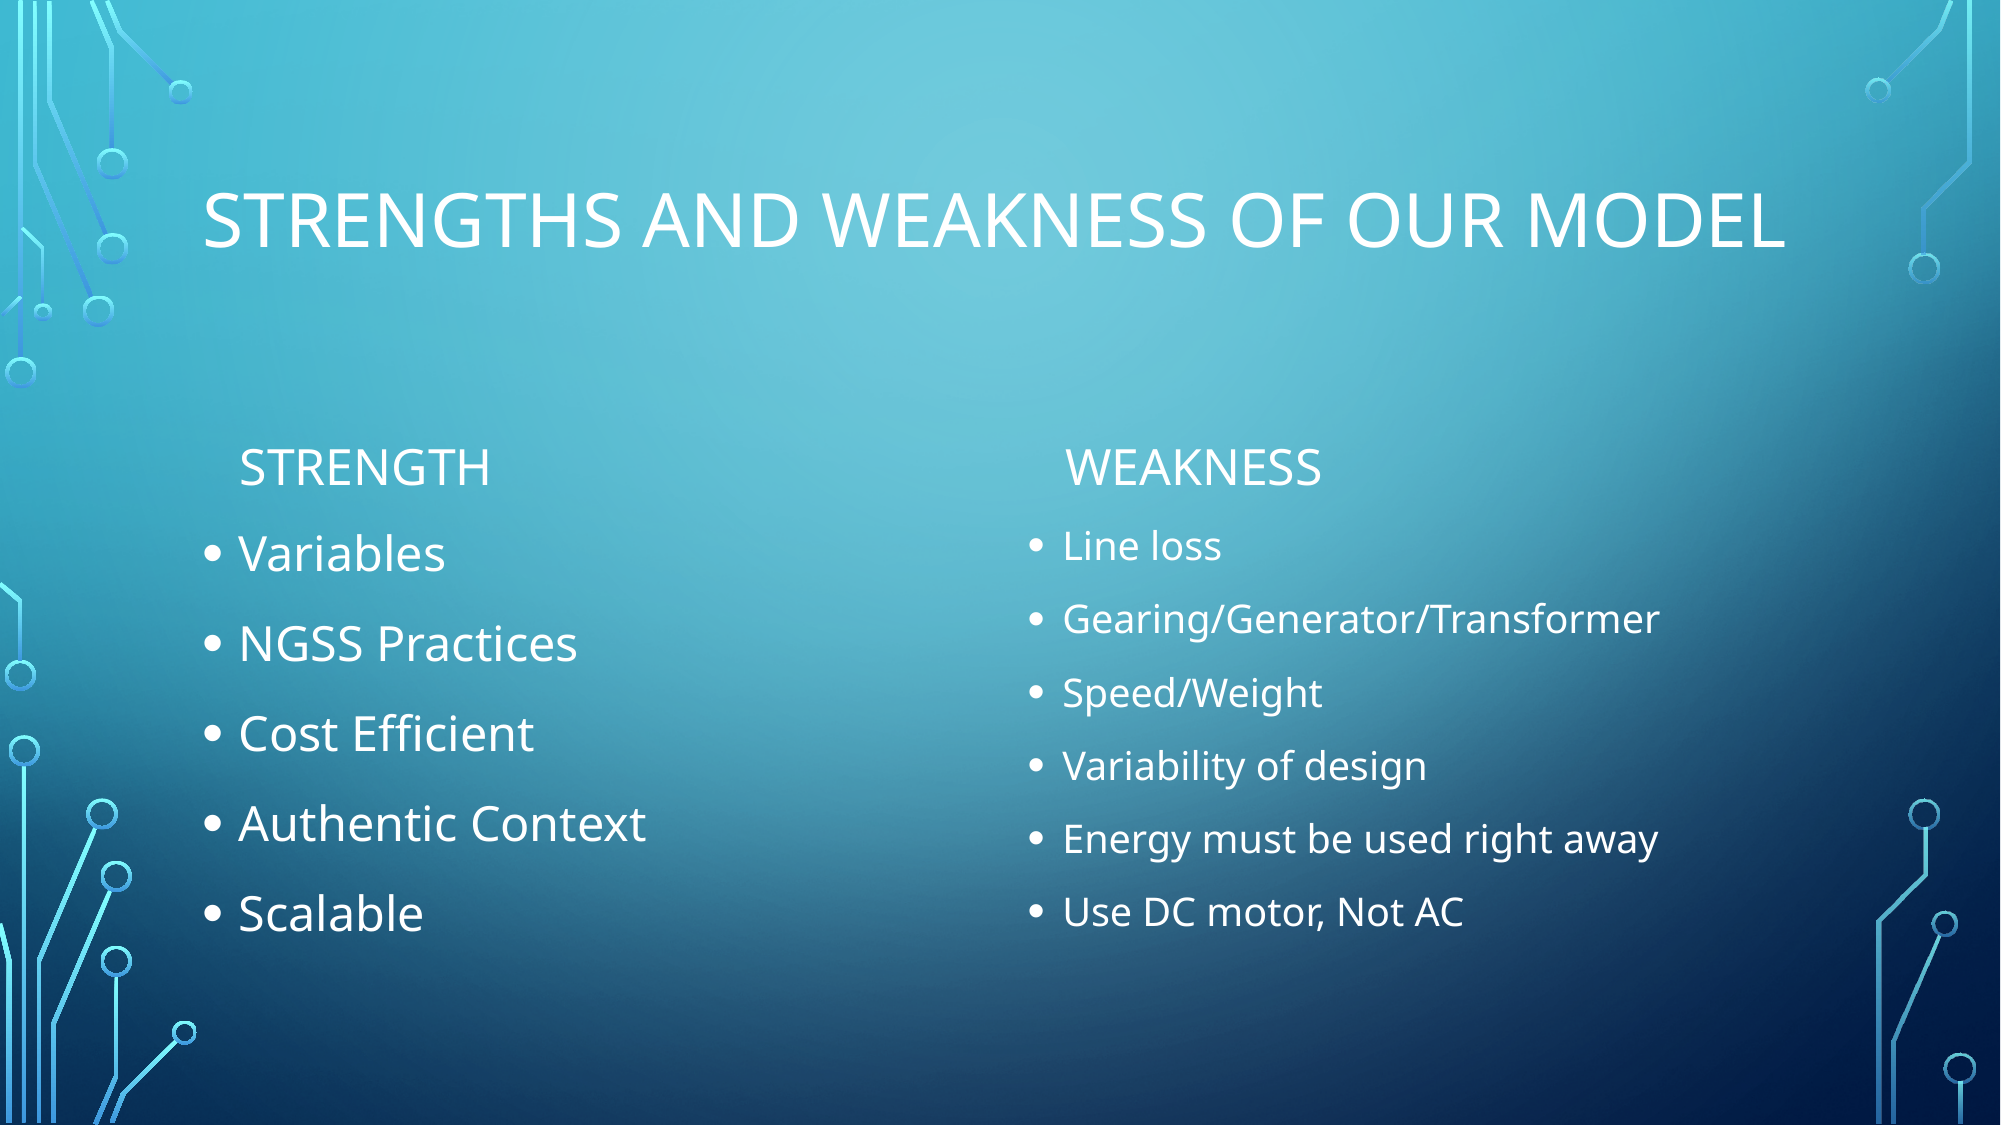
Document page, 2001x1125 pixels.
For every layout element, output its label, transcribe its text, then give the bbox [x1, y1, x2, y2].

title Strengths and weakness of our model [187, 101, 1813, 344]
list Variables NGSS Practices Cost Efficient Authentic Context Scalable [187, 504, 988, 950]
list Line loss Gearing/Generator/Transformer Speed/Weight Variability of design Energy must be used right away Use DC motor, Not AC [1012, 504, 1813, 950]
list Weakness [1050, 369, 1813, 504]
list Strength [224, 369, 988, 504]
